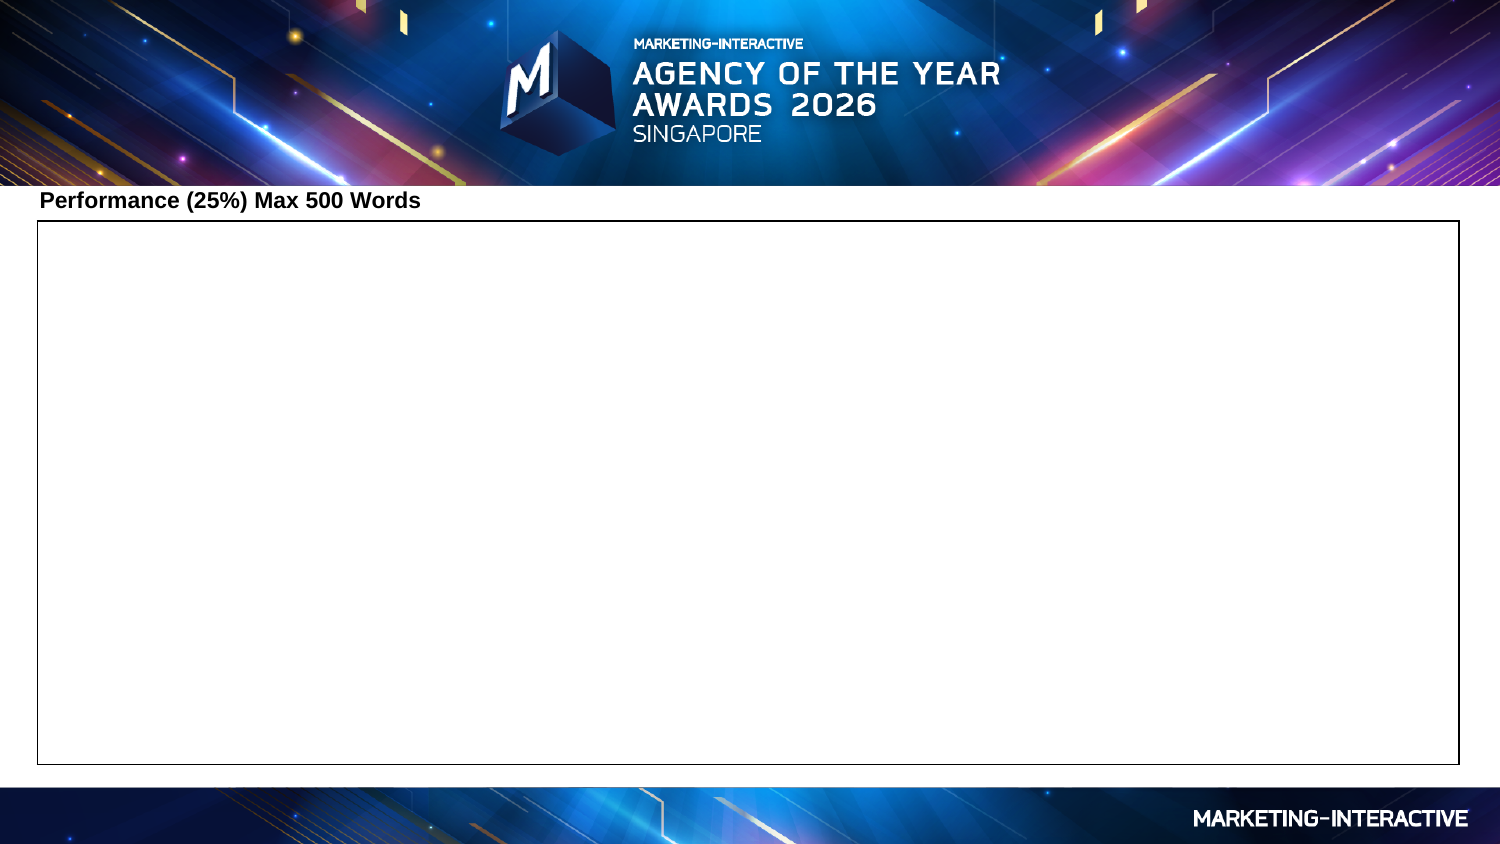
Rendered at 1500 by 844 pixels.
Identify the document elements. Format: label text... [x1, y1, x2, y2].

table_header [38, 222, 1458, 764]
text_box Performance (25%) Max 500 Words [24, 178, 1438, 221]
picture [0, 0, 1500, 844]
